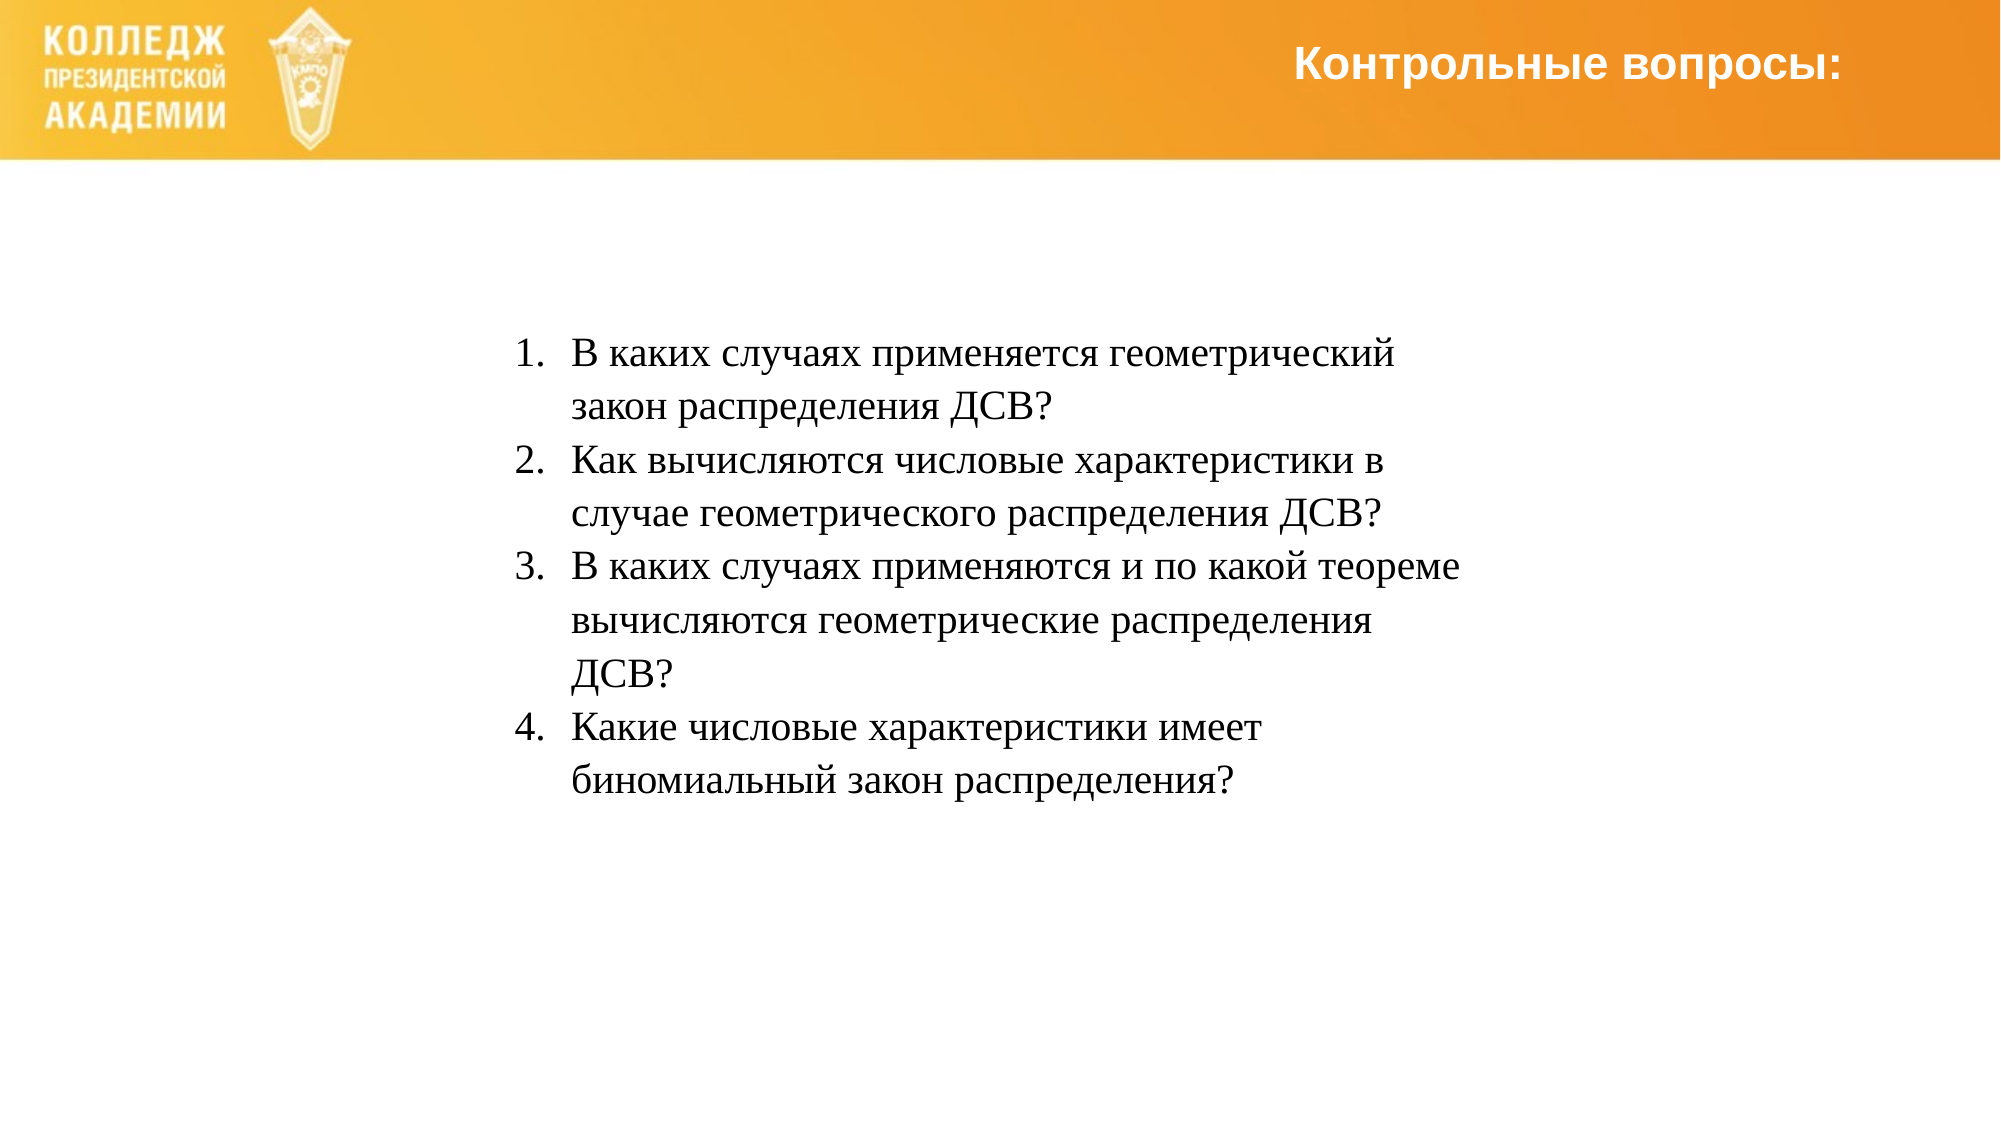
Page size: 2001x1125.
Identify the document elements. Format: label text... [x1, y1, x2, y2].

text_box Контрольные вопросы: [1278, 32, 1879, 129]
picture [0, 0, 2001, 1125]
text_box В каких случаях применяется геометрический закон распределения ДСВ? Как вычисляются числовые характеристики в случае геометрического распределения ДСВ? В каких случаях применяются и по какой теореме вычисляются геометрические распределения ДСВ? Какие числовые характеристики имеет биномиальный закон распределения? [499, 313, 1500, 810]
